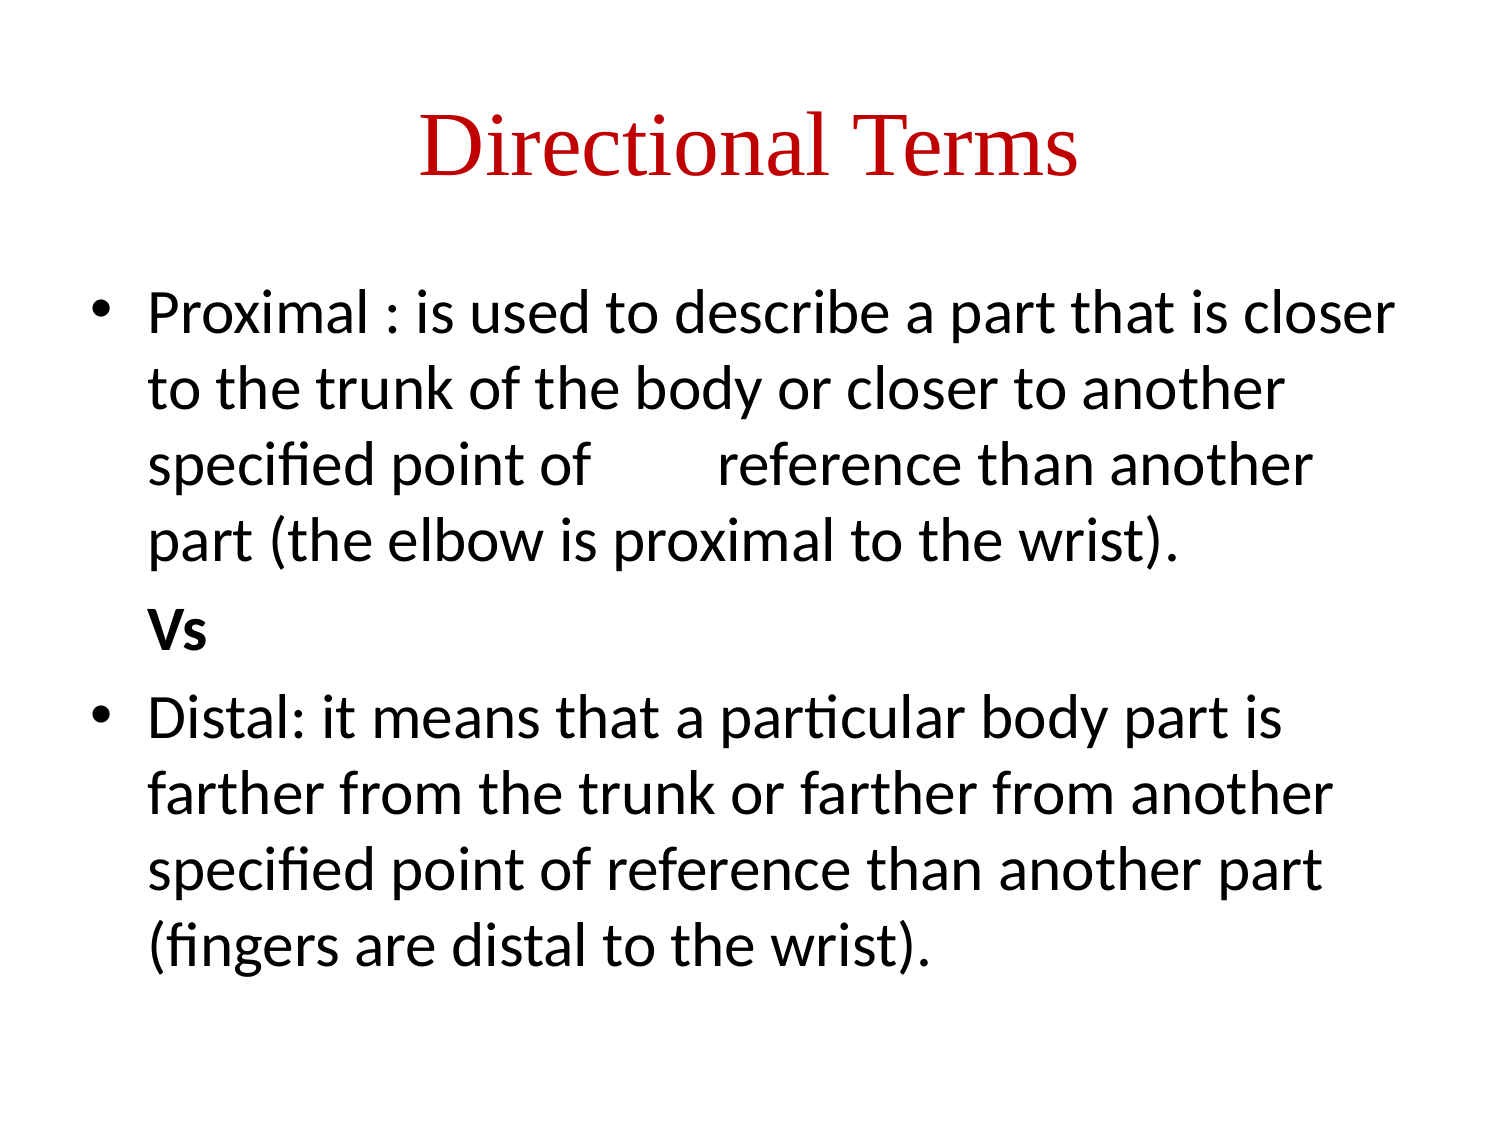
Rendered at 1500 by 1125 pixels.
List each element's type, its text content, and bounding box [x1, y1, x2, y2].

list Proximal : is used to describe a part that is closer to the trunk of the body or closer to another specified point of reference than another part (the elbow is proximal to the wrist). Vs Distal: it means that a particular body part is farther from the trunk or farther from another specified point of reference than another part (fingers are distal to the wrist). [75, 262, 1425, 1005]
title Directional Terms [75, 45, 1425, 233]
